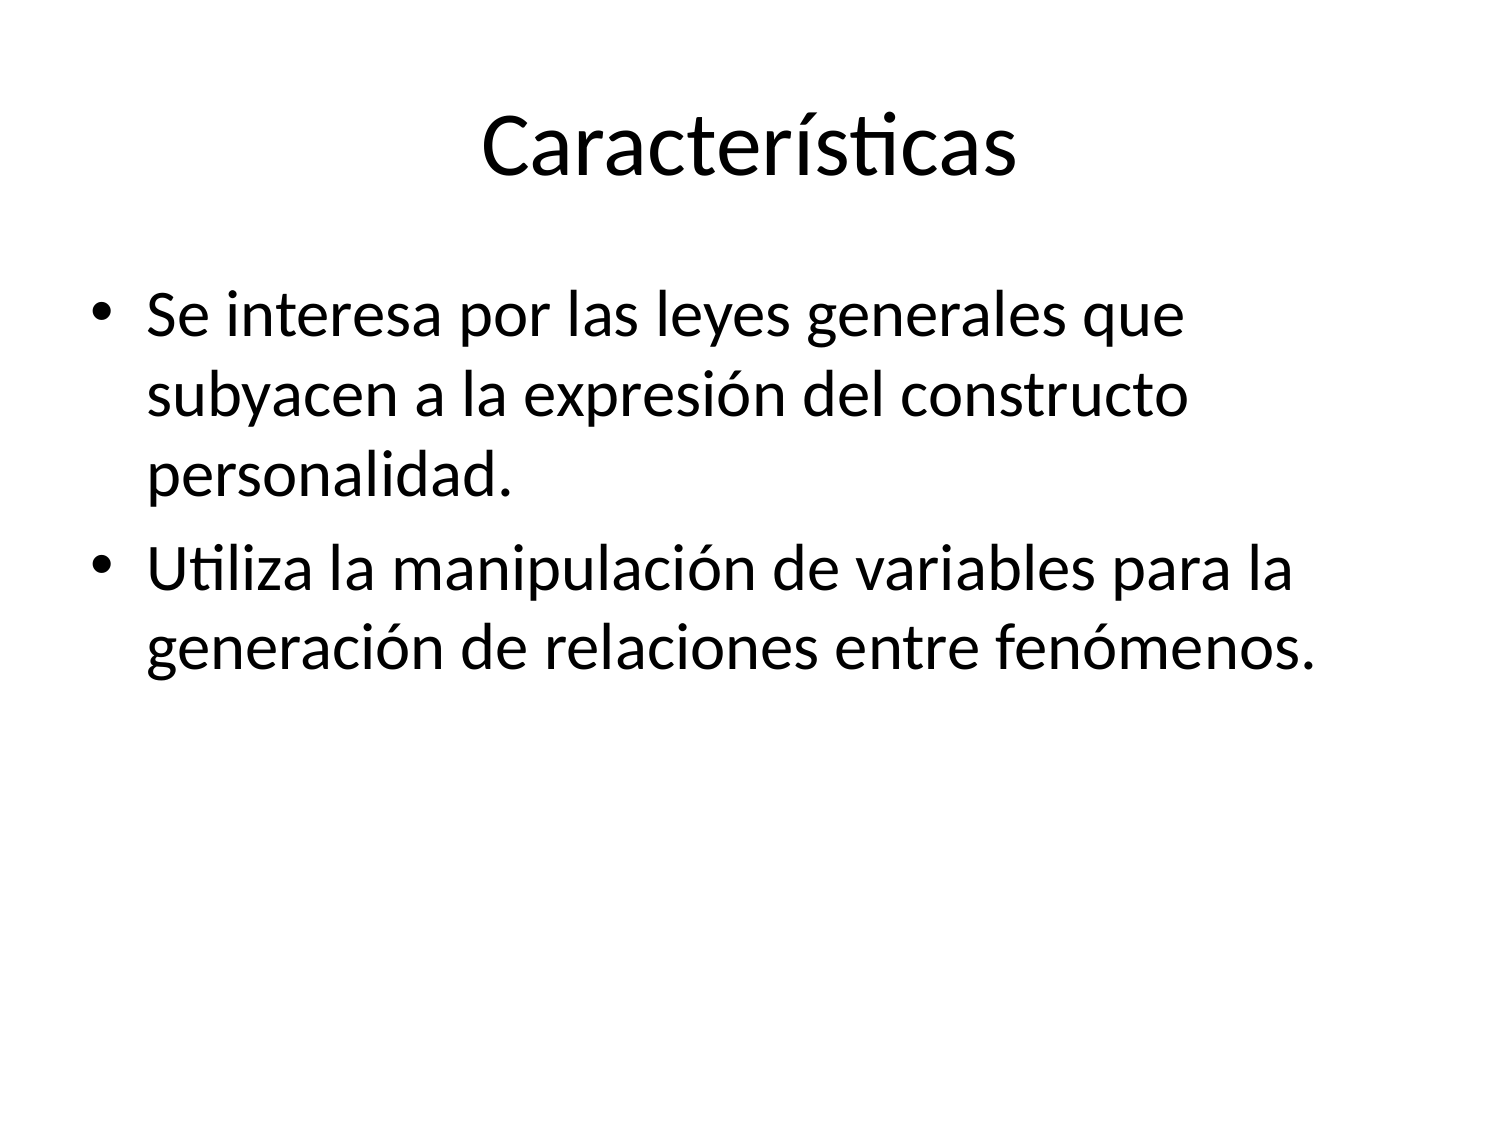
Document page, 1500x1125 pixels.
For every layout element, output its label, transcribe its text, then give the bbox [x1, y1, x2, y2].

list Se interesa por las leyes generales que subyacen a la expresión del constructo personalidad. Utiliza la manipulación de variables para la generación de relaciones entre fenómenos. [75, 262, 1425, 1005]
title Características [75, 45, 1425, 233]
